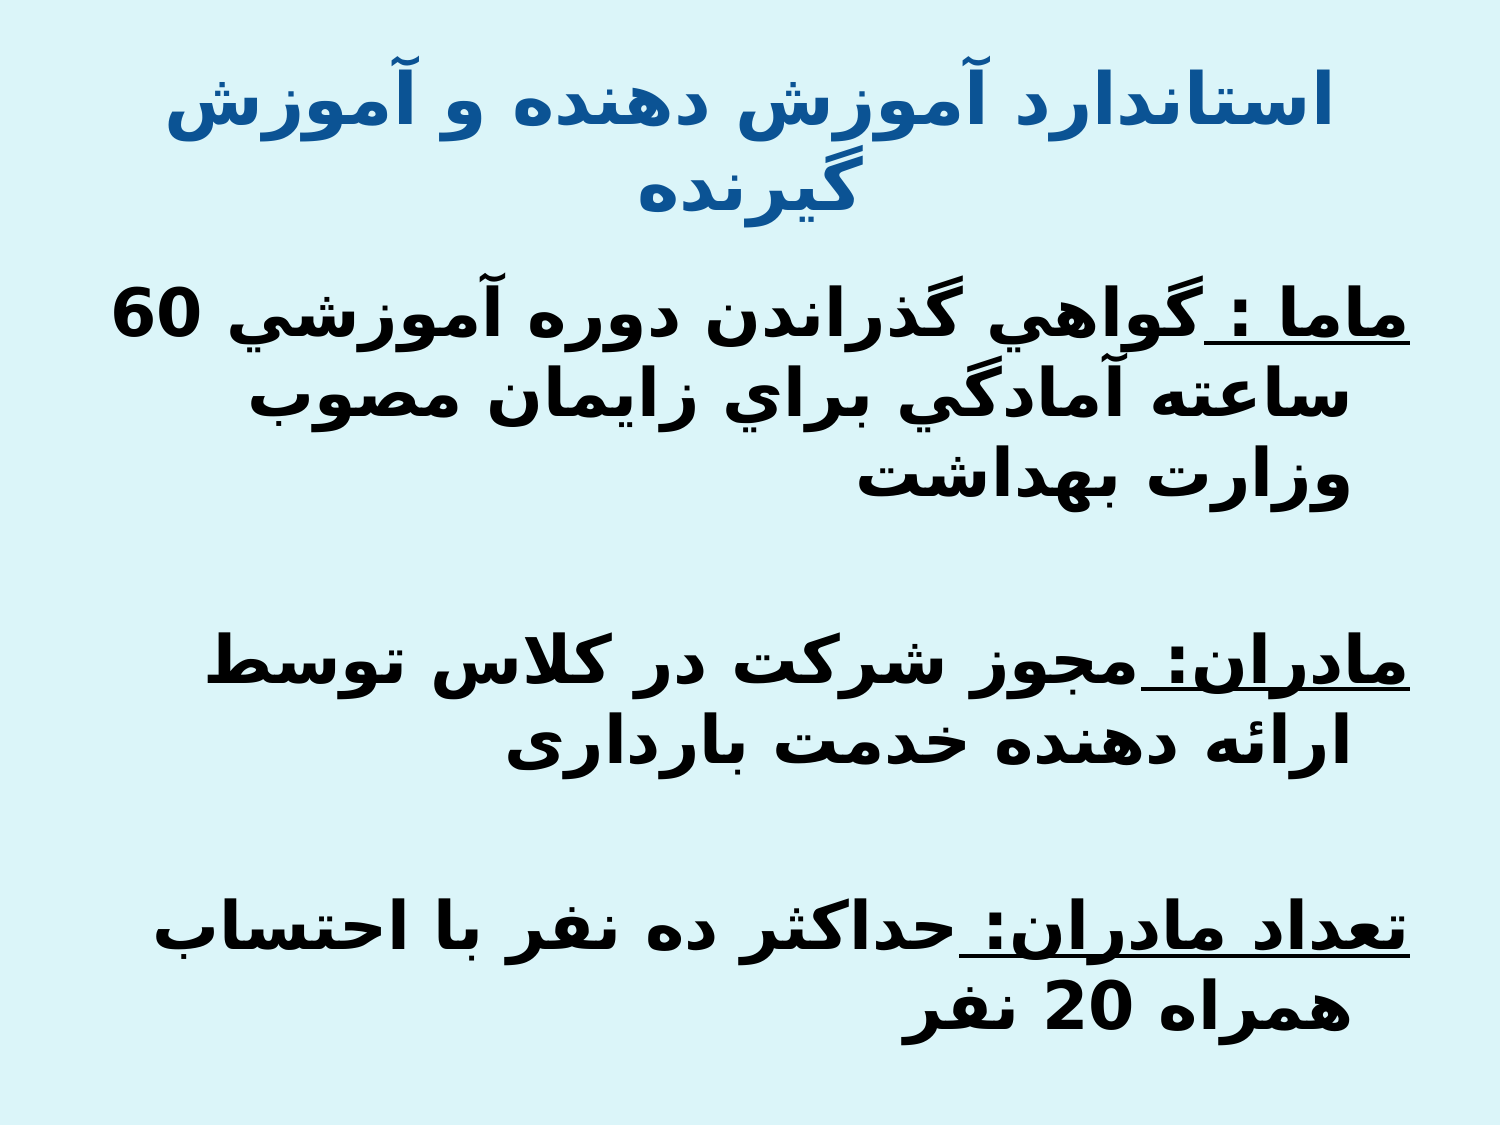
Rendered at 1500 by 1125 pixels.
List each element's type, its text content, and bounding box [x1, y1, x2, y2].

title استاندارد آموزش دهنده و آموزش گيرنده [75, 45, 1425, 233]
list ماما : گواهي گذراندن دوره آموزشي 60 ساعته آمادگي براي زايمان مصوب وزارت بهداشت مادران: مجوز شرکت در کلاس توسط ارائه دهنده خدمت بارداری تعداد مادران: حداكثر ده نفر با احتساب همراه 20 نفر [75, 262, 1425, 1005]
